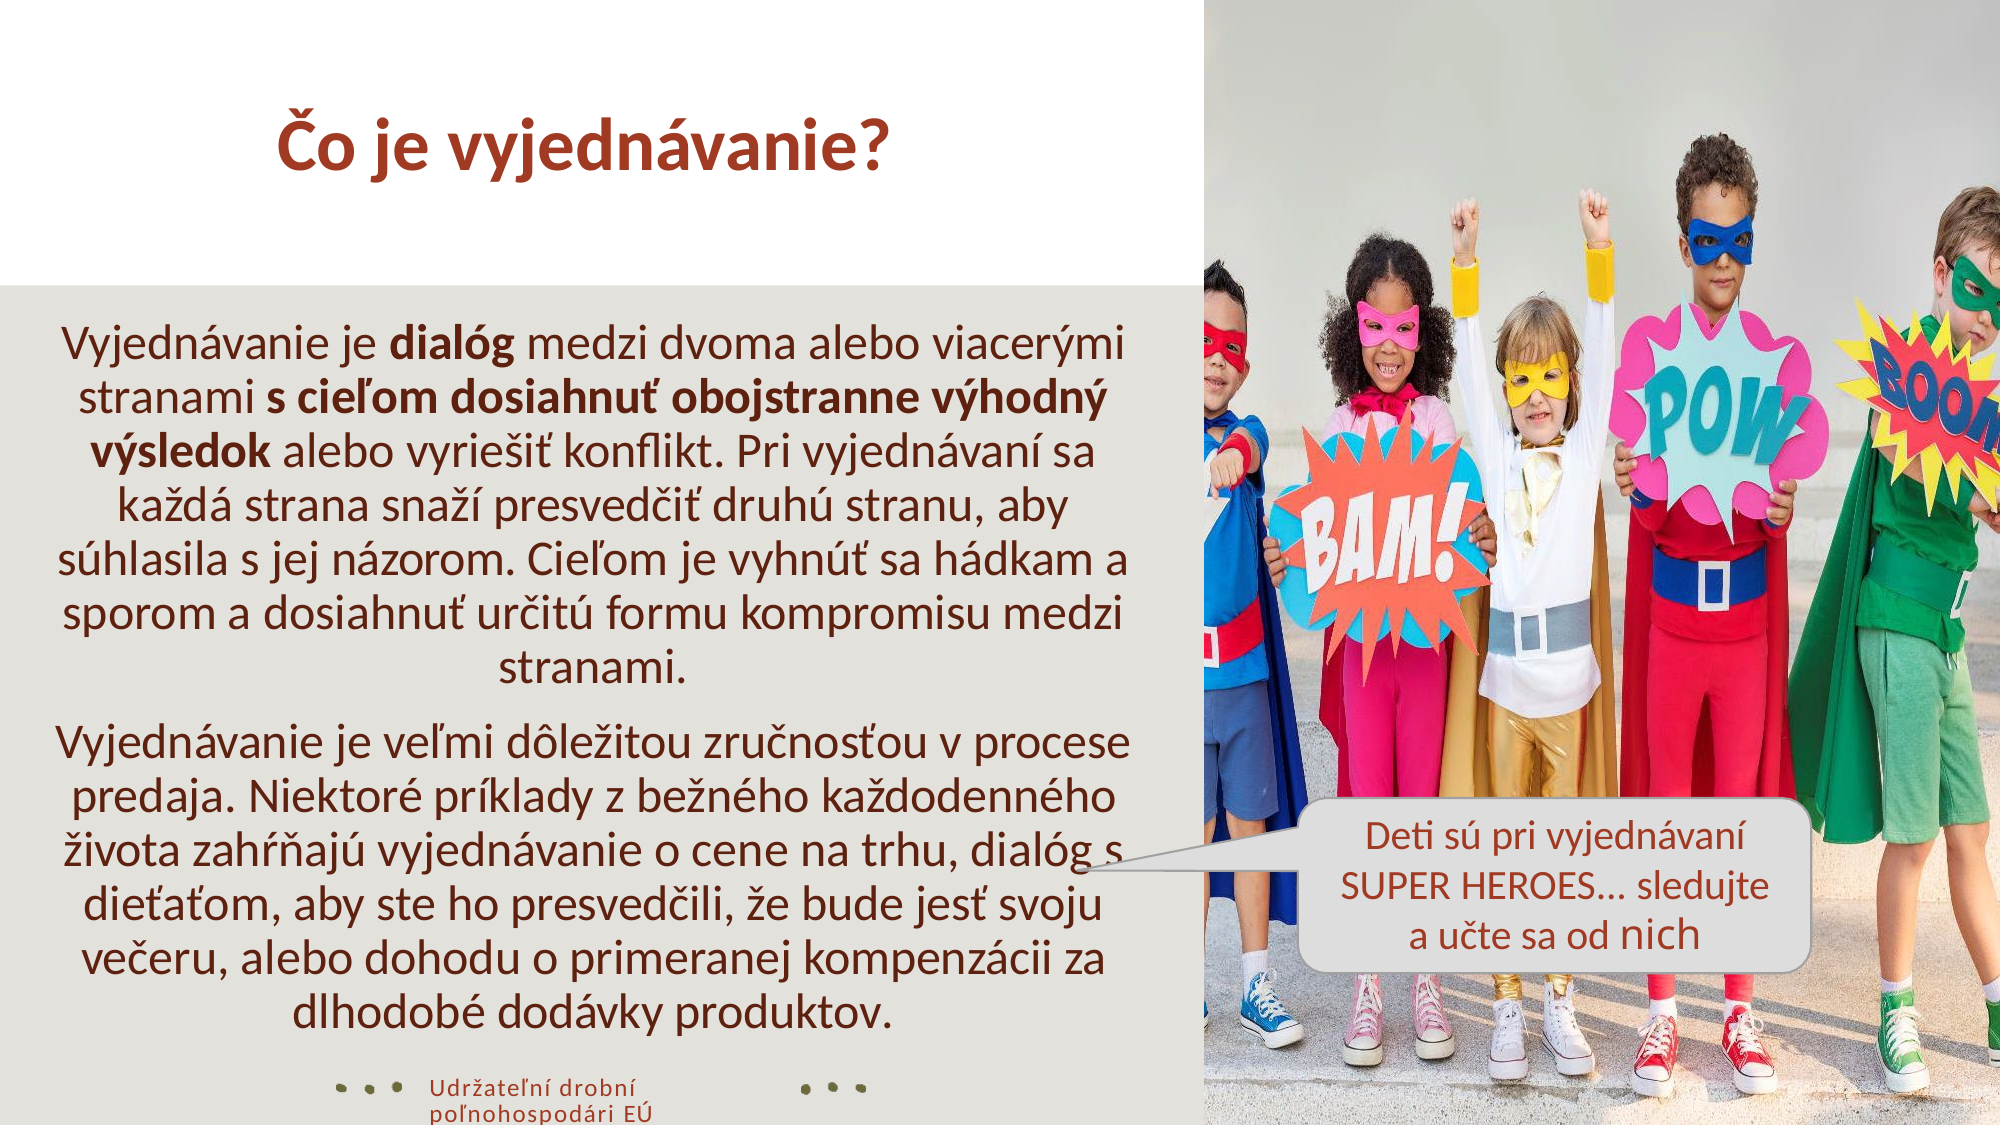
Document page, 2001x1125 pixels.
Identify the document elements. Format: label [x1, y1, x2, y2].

text_box [1075, 796, 1813, 975]
text_box [0, 0, 2000, 1125]
